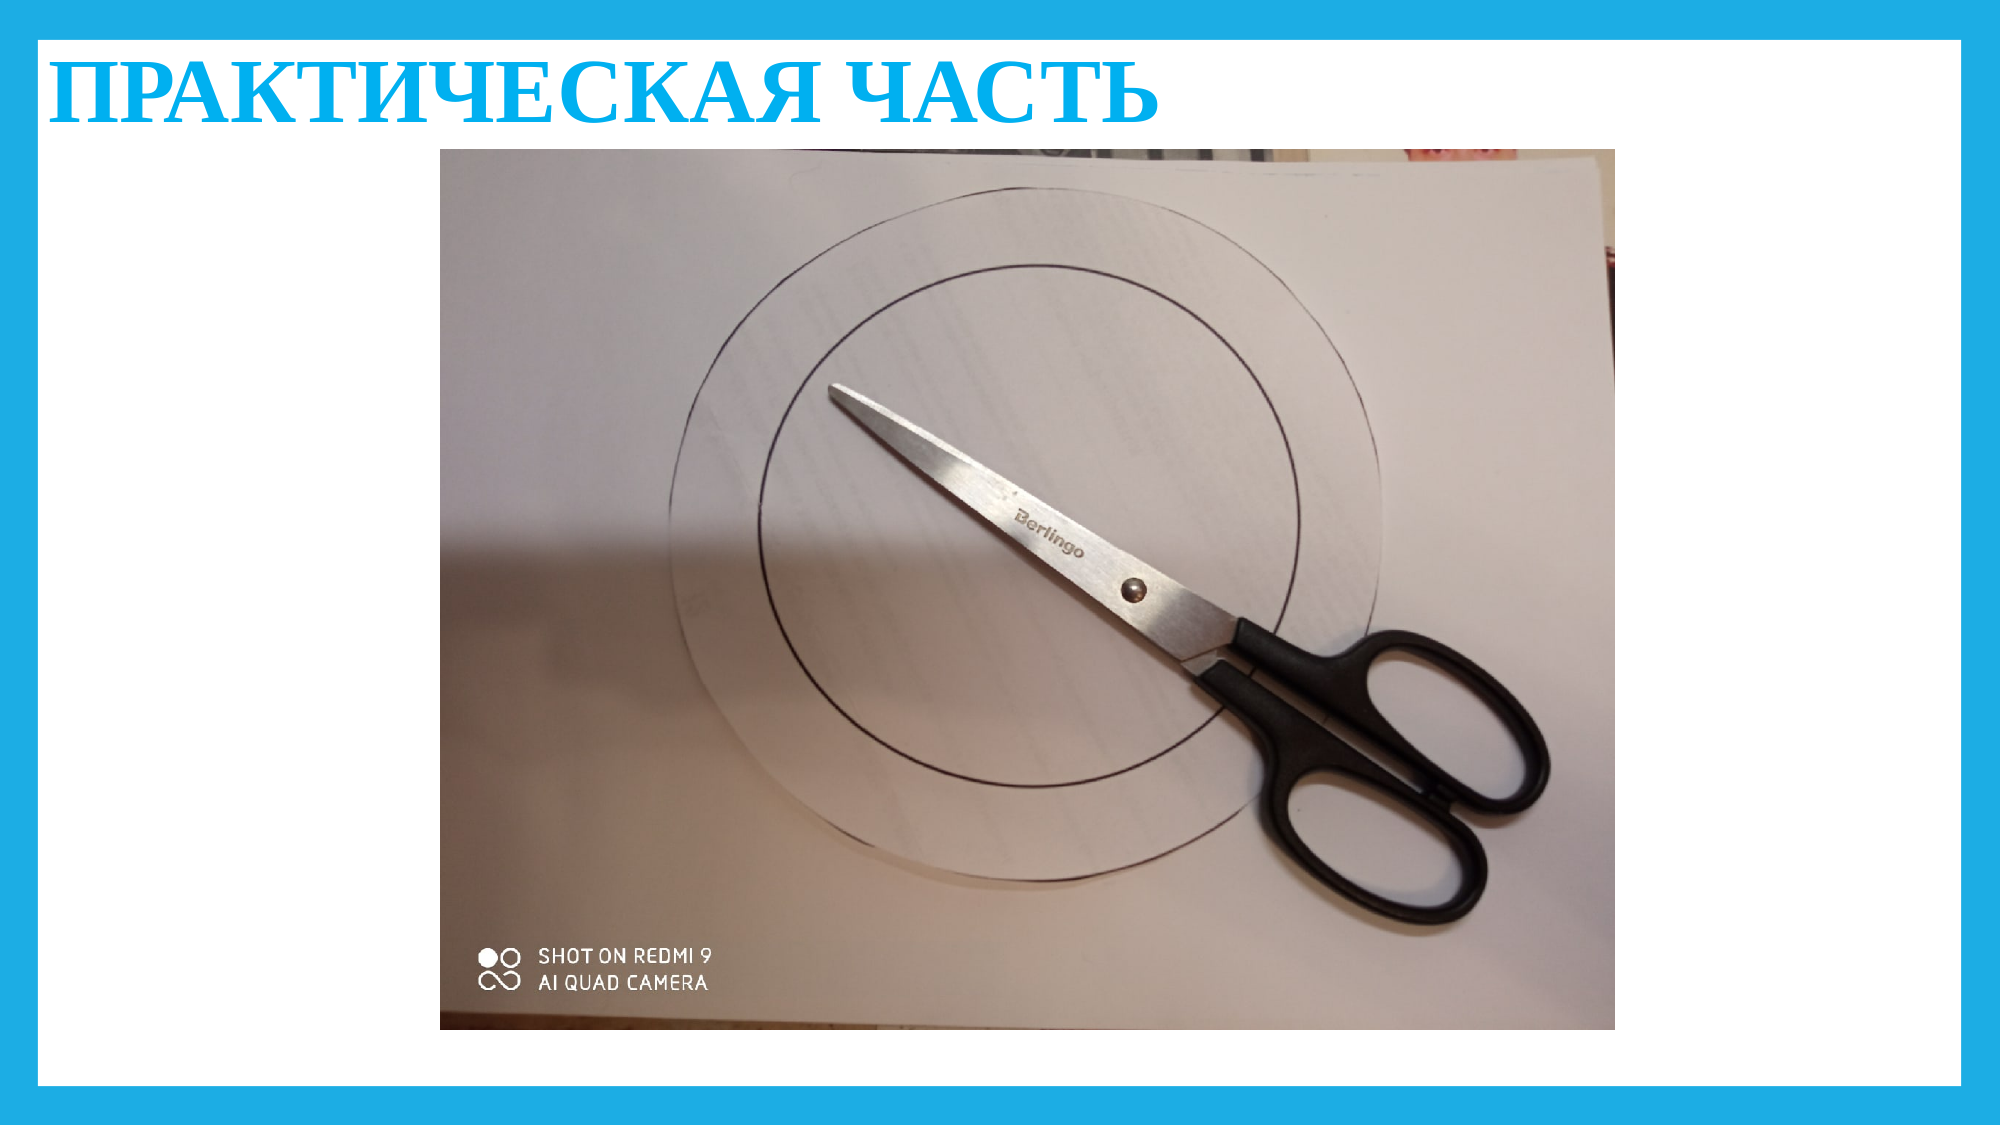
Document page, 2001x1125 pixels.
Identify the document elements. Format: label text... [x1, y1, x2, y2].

picture [440, 149, 1615, 1031]
text_box ПРАКТИЧЕСКАЯ ЧАСТЬ [33, 23, 1179, 149]
